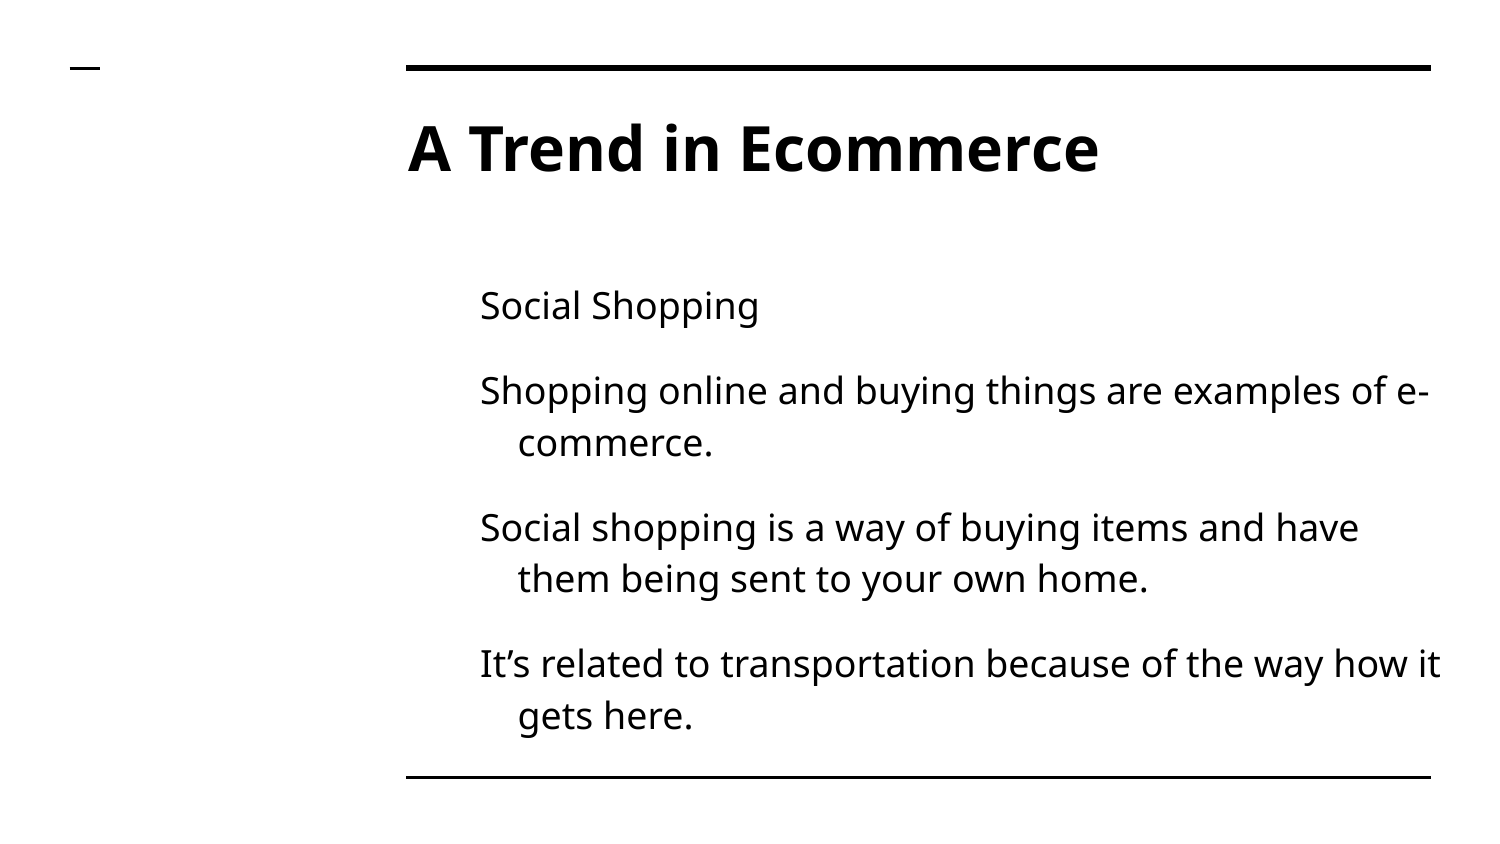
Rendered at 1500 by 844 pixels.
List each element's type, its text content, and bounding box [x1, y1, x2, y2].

title A Trend in Ecommerce [393, 94, 1431, 199]
list Social Shopping Shopping online and buying things are examples of e-commerce. Social shopping is a way of buying items and have them being sent to your own home. It’s related to transportation because of the way how it gets here. [427, 260, 1465, 753]
